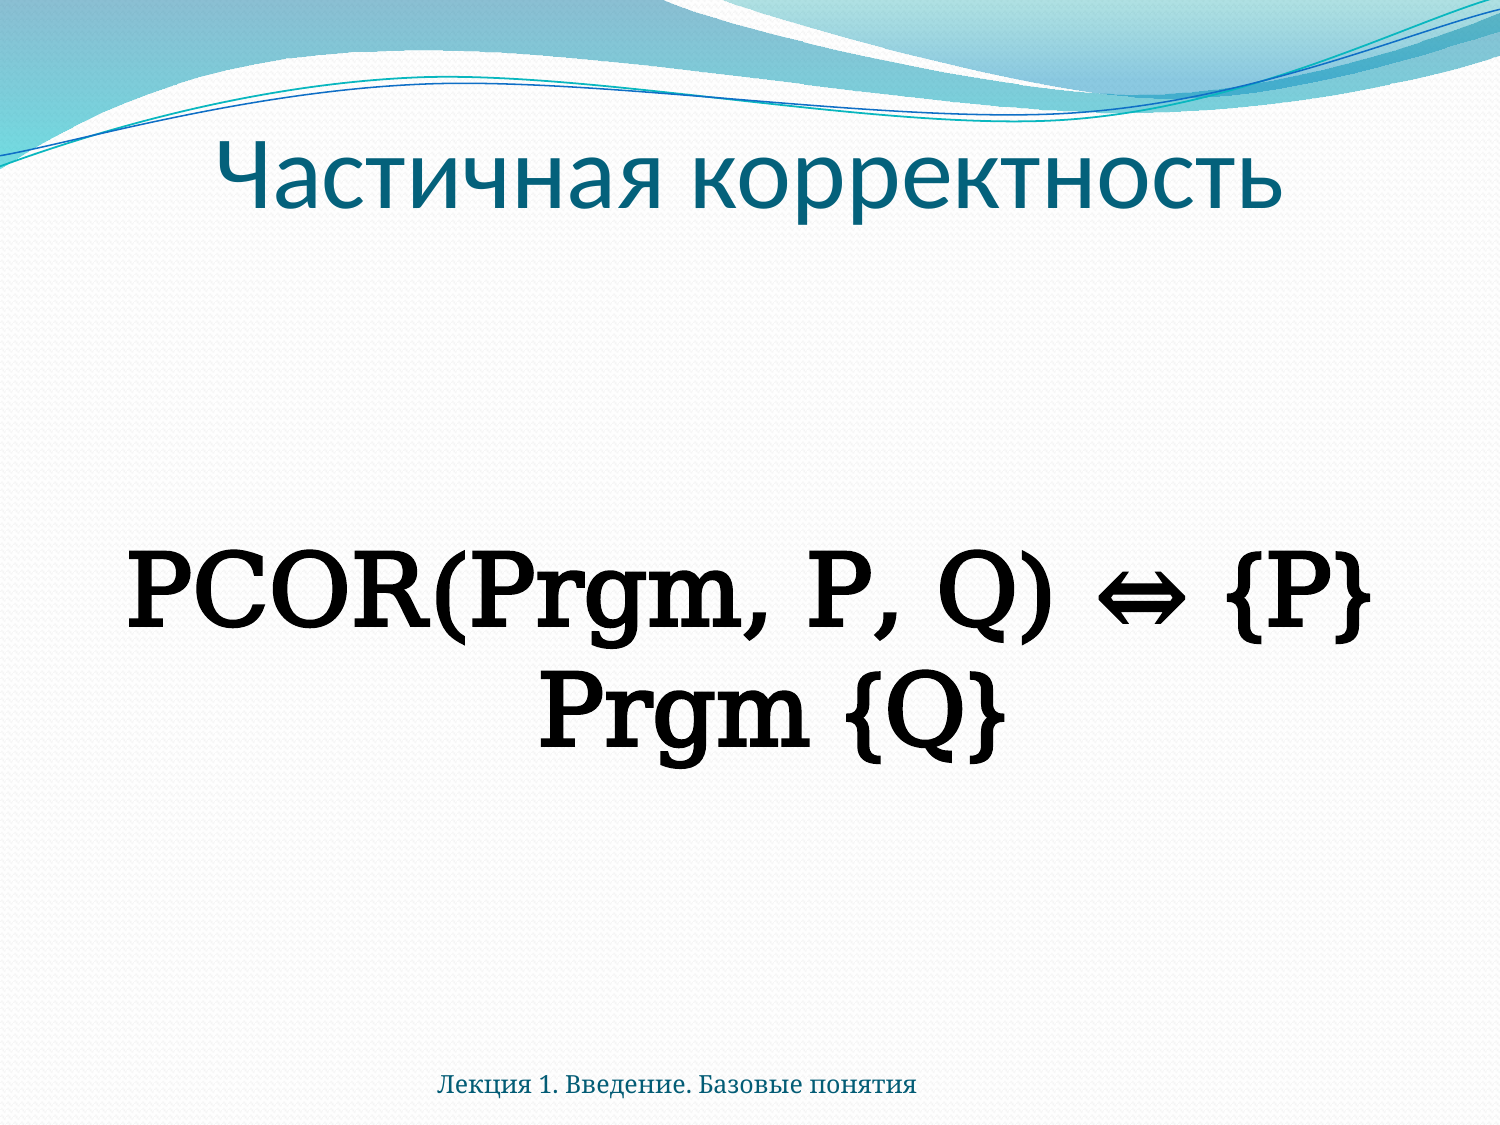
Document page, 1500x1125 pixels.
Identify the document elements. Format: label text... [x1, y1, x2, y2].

list PCOR(Prgm, P, Q) ⇔ {P} Prgm {Q} [17, 231, 1483, 1059]
title Частичная корректность [17, 42, 1483, 230]
footer Лекция 1. Введение. Базовые понятия [437, 1042, 988, 1103]
